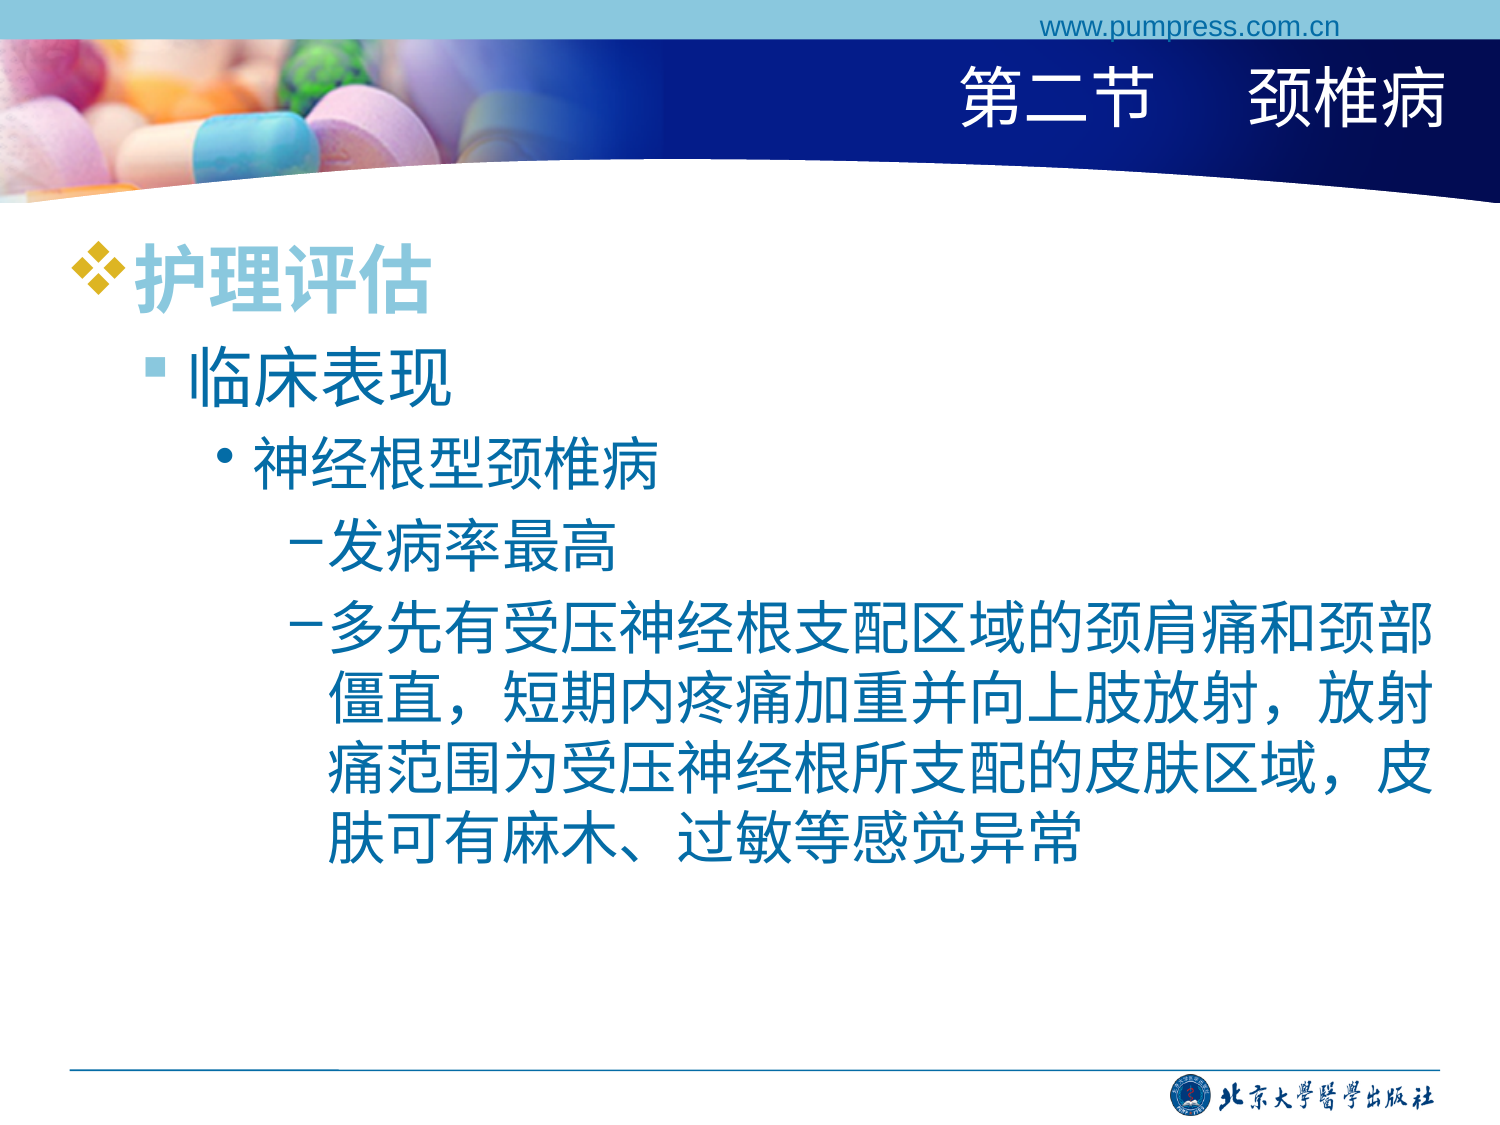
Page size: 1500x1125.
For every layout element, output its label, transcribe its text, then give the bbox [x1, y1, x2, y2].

title 第二节 颈椎病 [137, 49, 1463, 143]
list 护理评估 临床表现 神经根型颈椎病 发病率最高 多先有受压神经根支配区域的颈肩痛和颈部僵直，短期内疼痛加重并向上肢放射，放射痛范围为受压神经根所支配的皮肤区域，皮肤可有麻木、过敏等感觉异常 [49, 224, 1463, 1026]
picture [1170, 1074, 1436, 1118]
slide_number www.pumpress.com.cn [1025, 0, 1463, 38]
picture [0, 40, 1500, 203]
